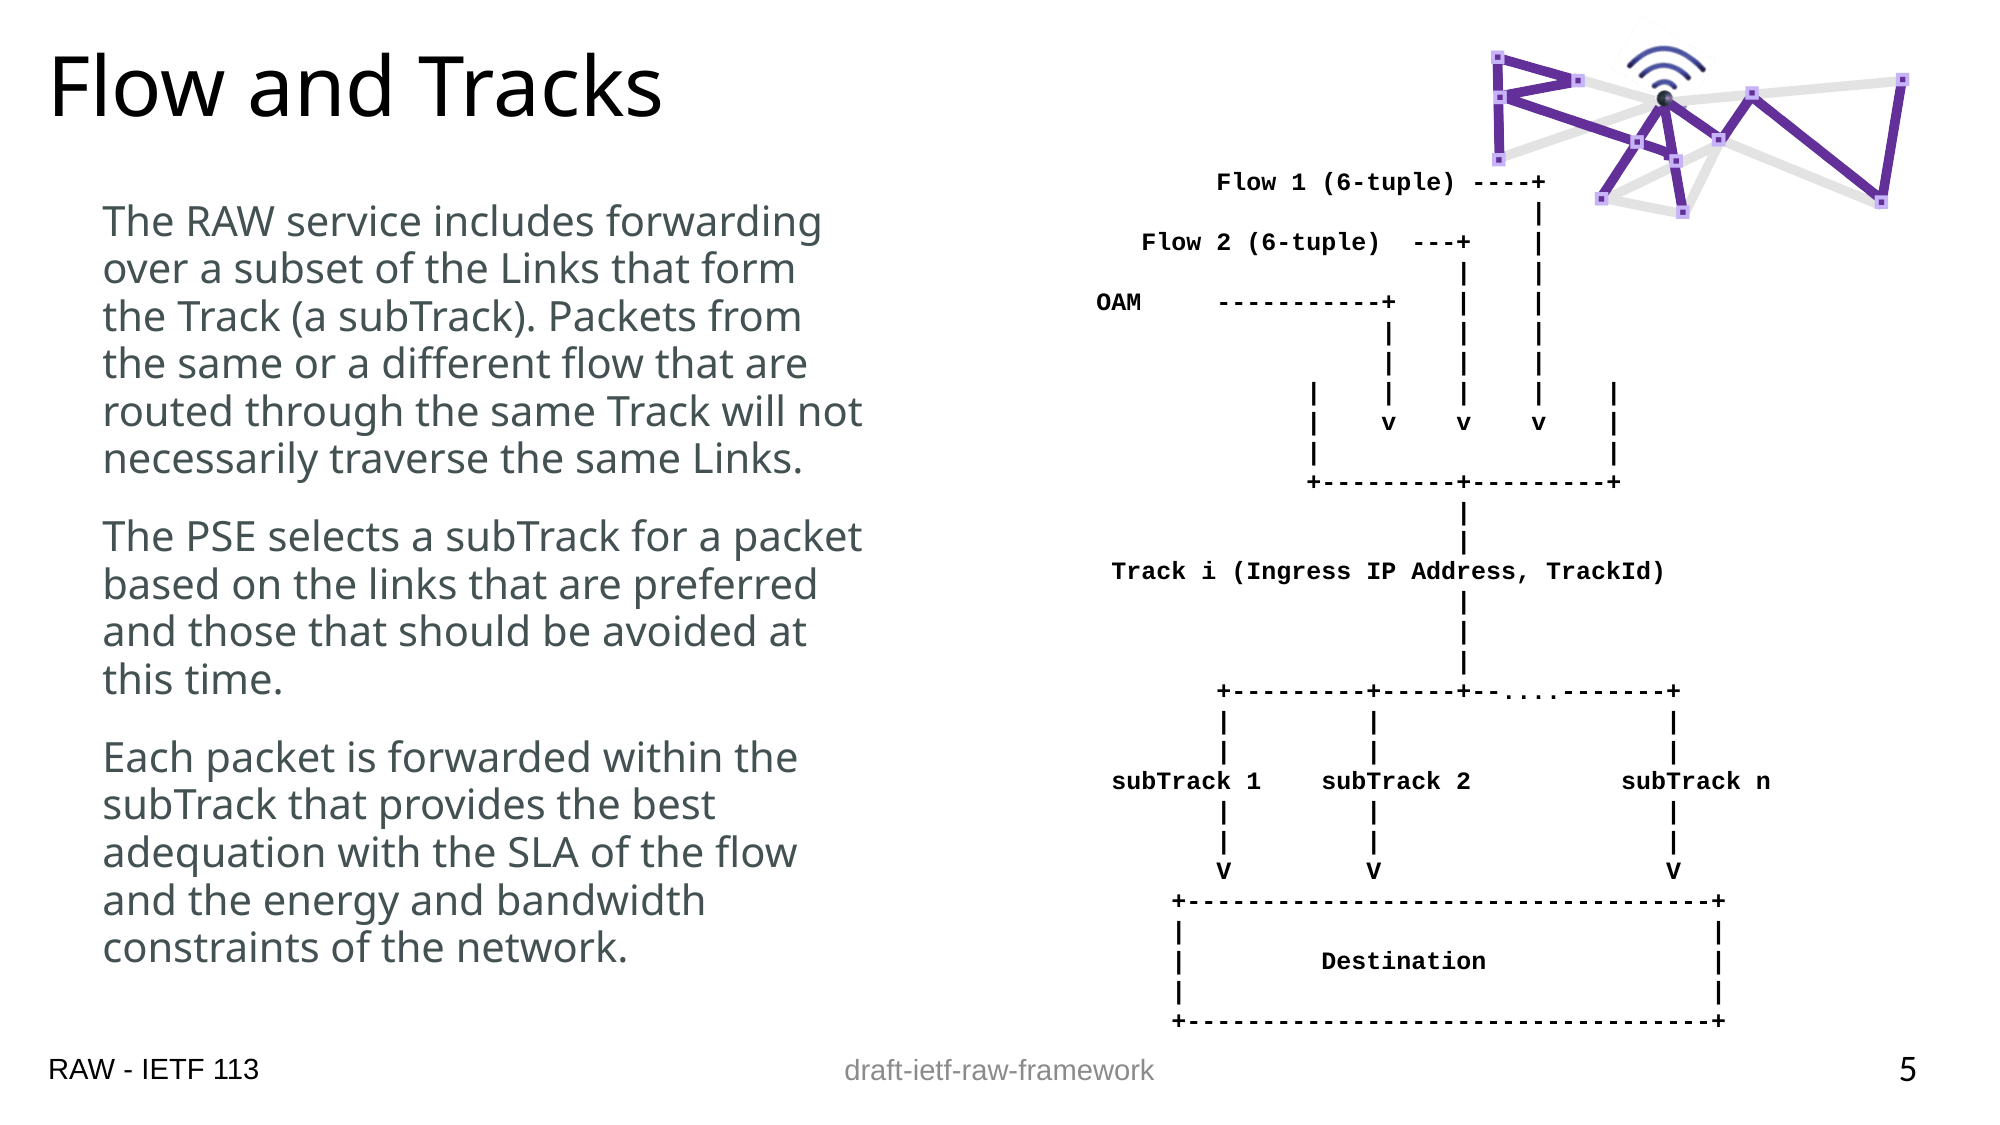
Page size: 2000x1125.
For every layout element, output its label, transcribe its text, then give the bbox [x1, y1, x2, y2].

text_box Flow 1 (6-tuple) ----+ | Flow 2 (6-tuple) ---+ | | | OAM -----------+ | | | | | | | | | | | | | | v v v | | | +---------+---------+ | | Track i (Ingress IP Address, TrackId) | | | +---------+-----+--....-------+ | | | | | | subTrack 1 subTrack 2 subTrack n | | | | | | V V V +-----------------------------------+ | | | Destination | | | +-----------------------------------+ [1021, 87, 1886, 1042]
picture [1464, 0, 1956, 239]
title Flow and Tracks [32, 24, 1909, 162]
list The RAW service includes forwarding over a subset of the Links that form the Track (a subTrack). Packets from the same or a different flow that are routed through the same Track will not necessarily traverse the same Links. The PSE selects a subTrack for a packet based on the links that are preferred and those that should be avoided at this time. Each packet is forwarded within the subTrack that provides the best adequation with the SLA of the flow and the energy and bandwidth constraints of the network. [91, 156, 877, 1053]
slide_number 5 [1482, 1036, 1933, 1097]
